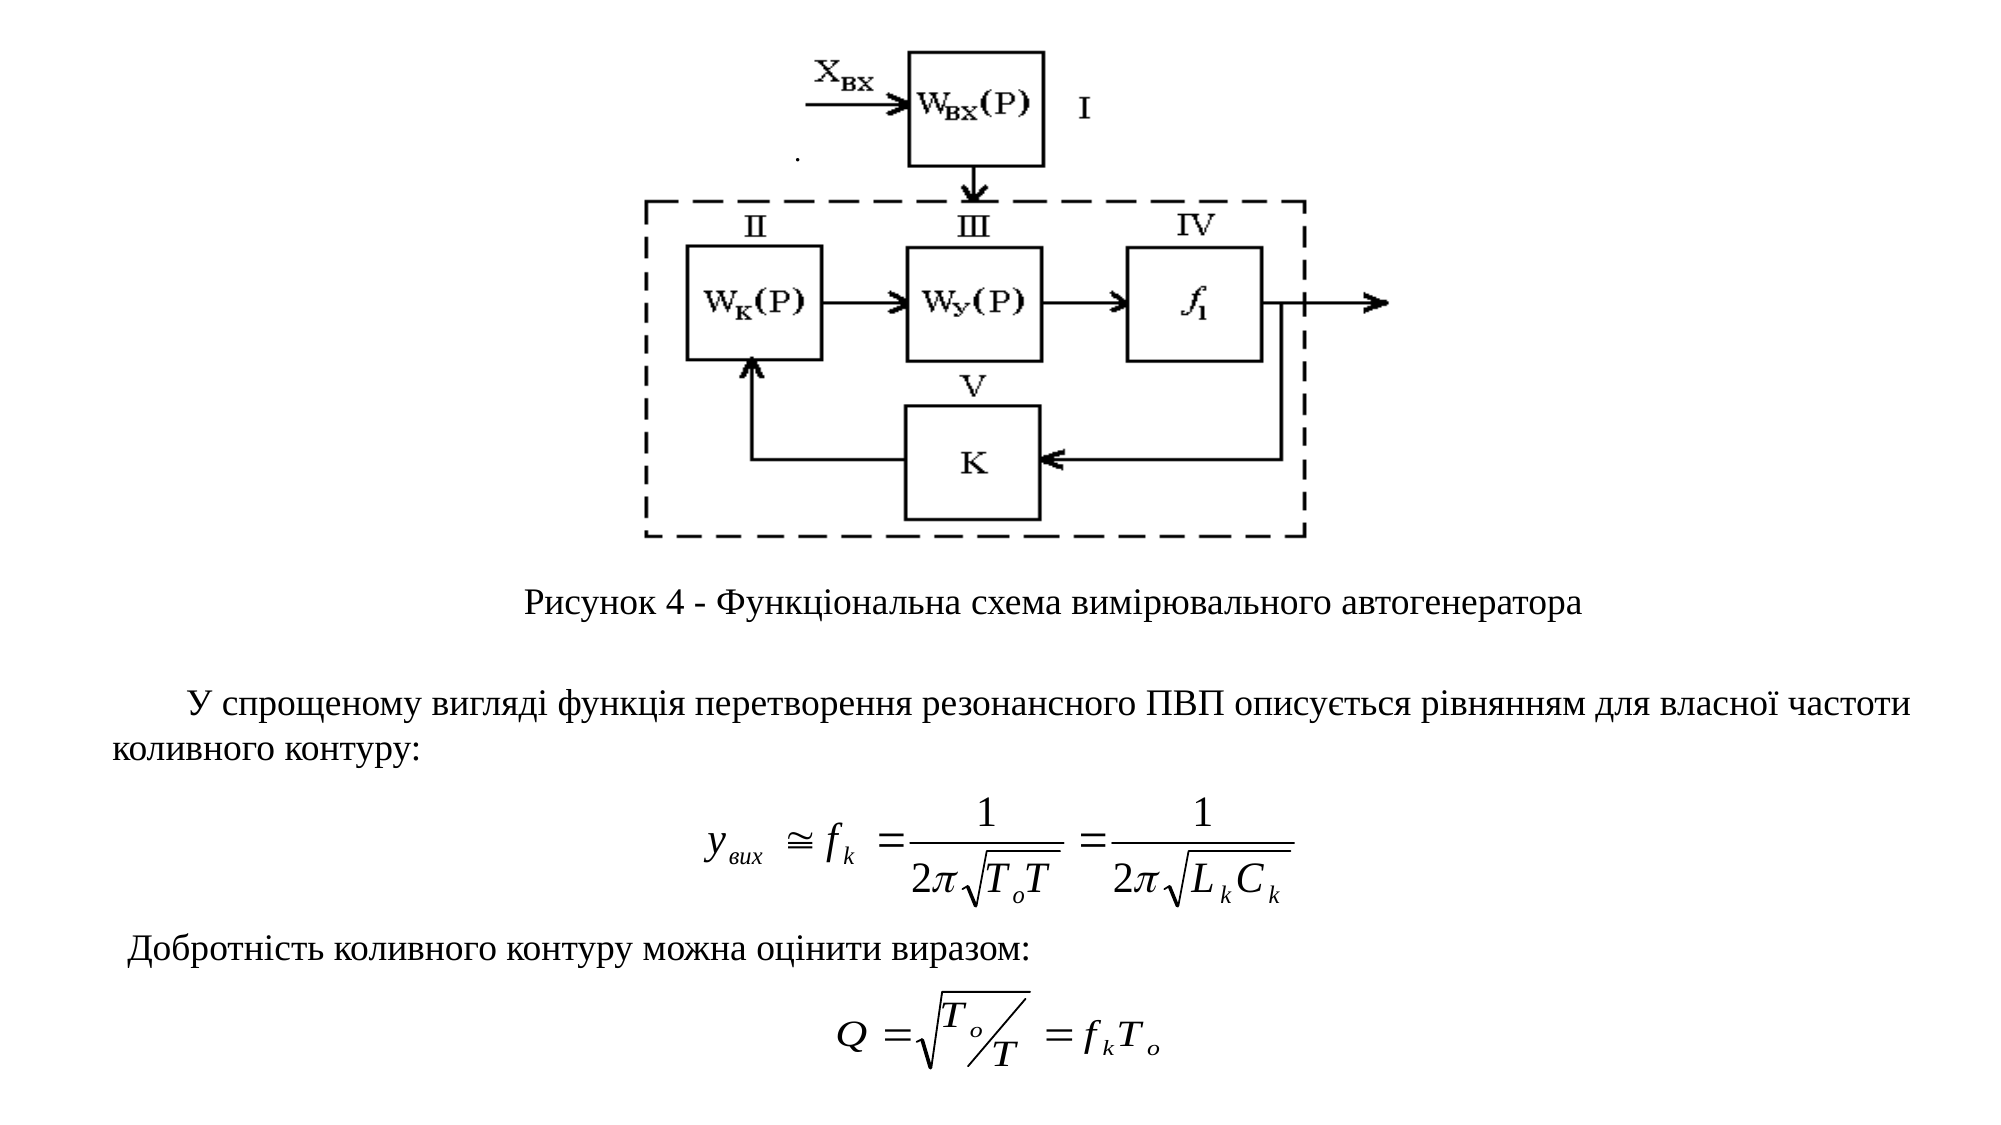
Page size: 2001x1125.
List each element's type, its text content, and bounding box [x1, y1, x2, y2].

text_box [832, 984, 1168, 1078]
picture [636, 45, 1398, 549]
text_box У спрощеному вигляді функція перетворення резонансного ПВП описується рівнянням для власної частоти коливного контуру: [97, 670, 1937, 821]
text_box Рисунок 4 - Функціональна схема вимірювального автогенератора [329, 569, 1704, 630]
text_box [698, 785, 1302, 916]
text_box Добротність коливного контуру можна оцінити виразом: [112, 915, 1048, 1021]
